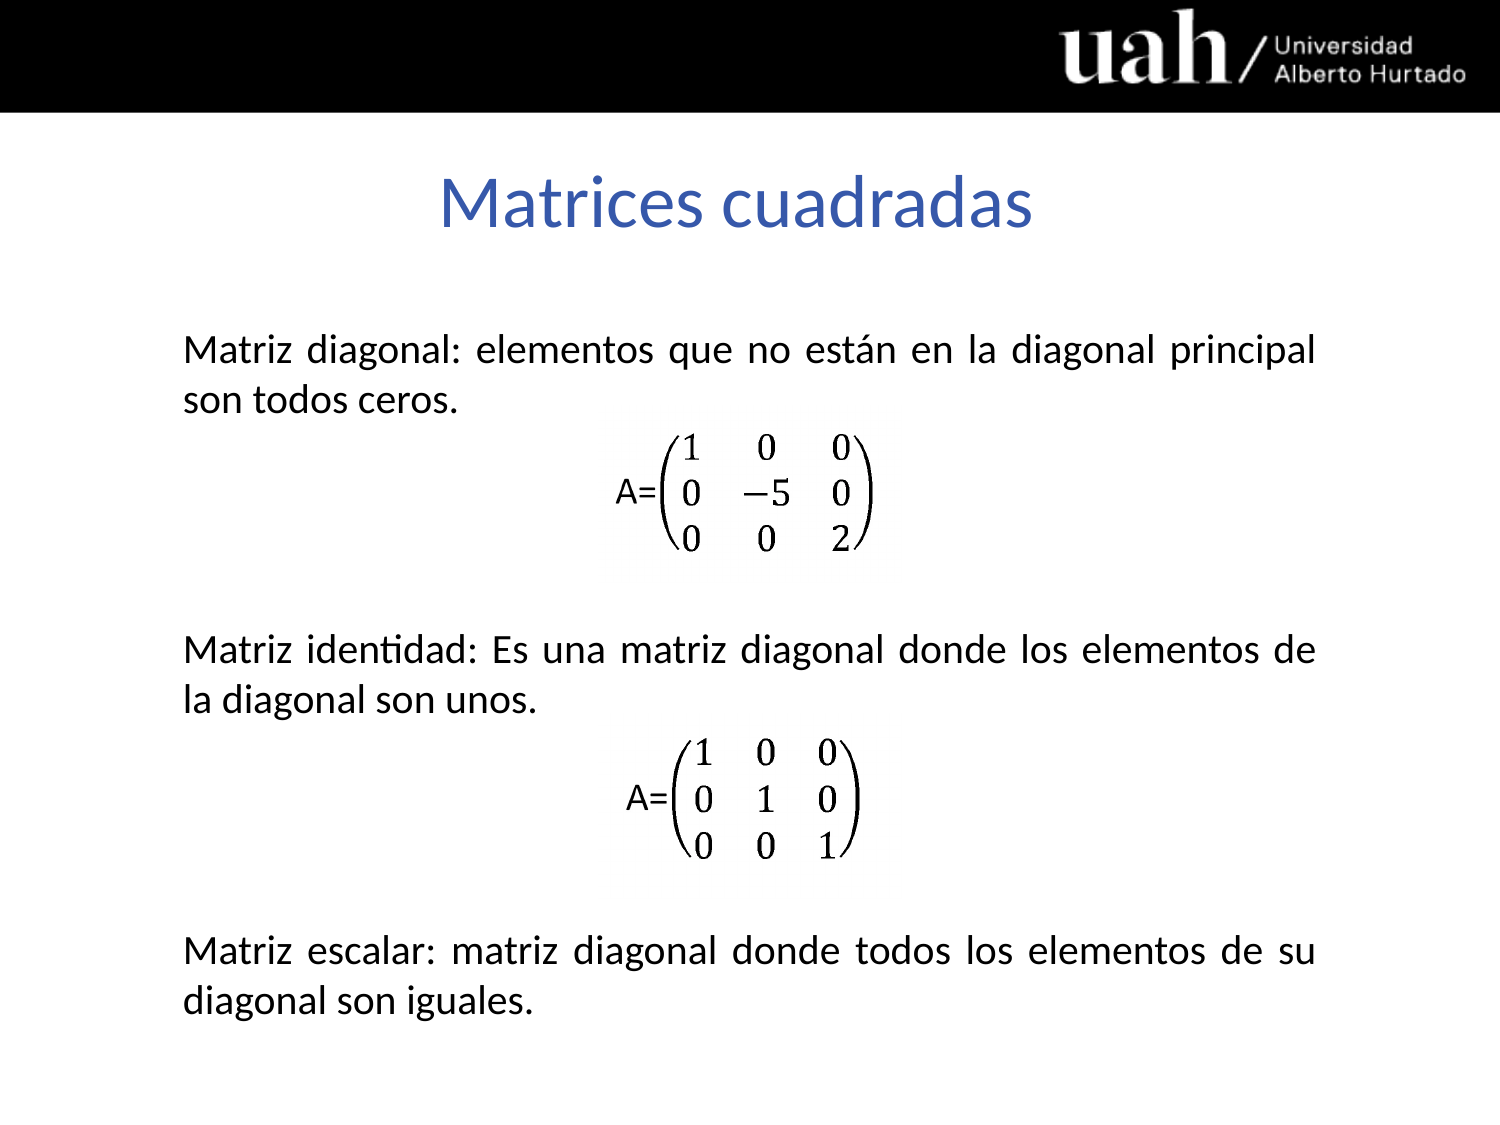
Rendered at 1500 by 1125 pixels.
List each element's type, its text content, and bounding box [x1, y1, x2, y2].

text_box Matriz diagonal: elementos que no están en la diagonal principal son todos ceros. Matriz identidad: Es una matriz diagonal donde los elementos de la diagonal son unos. Matriz escalar: matriz diagonal donde todos los elementos de su diagonal son iguales. [168, 314, 1332, 1030]
picture [598, 405, 902, 583]
text_box Matrices cuadradas [361, 145, 1112, 250]
picture [1057, 0, 1468, 94]
text_box [0, 0, 1500, 114]
picture [598, 713, 902, 899]
